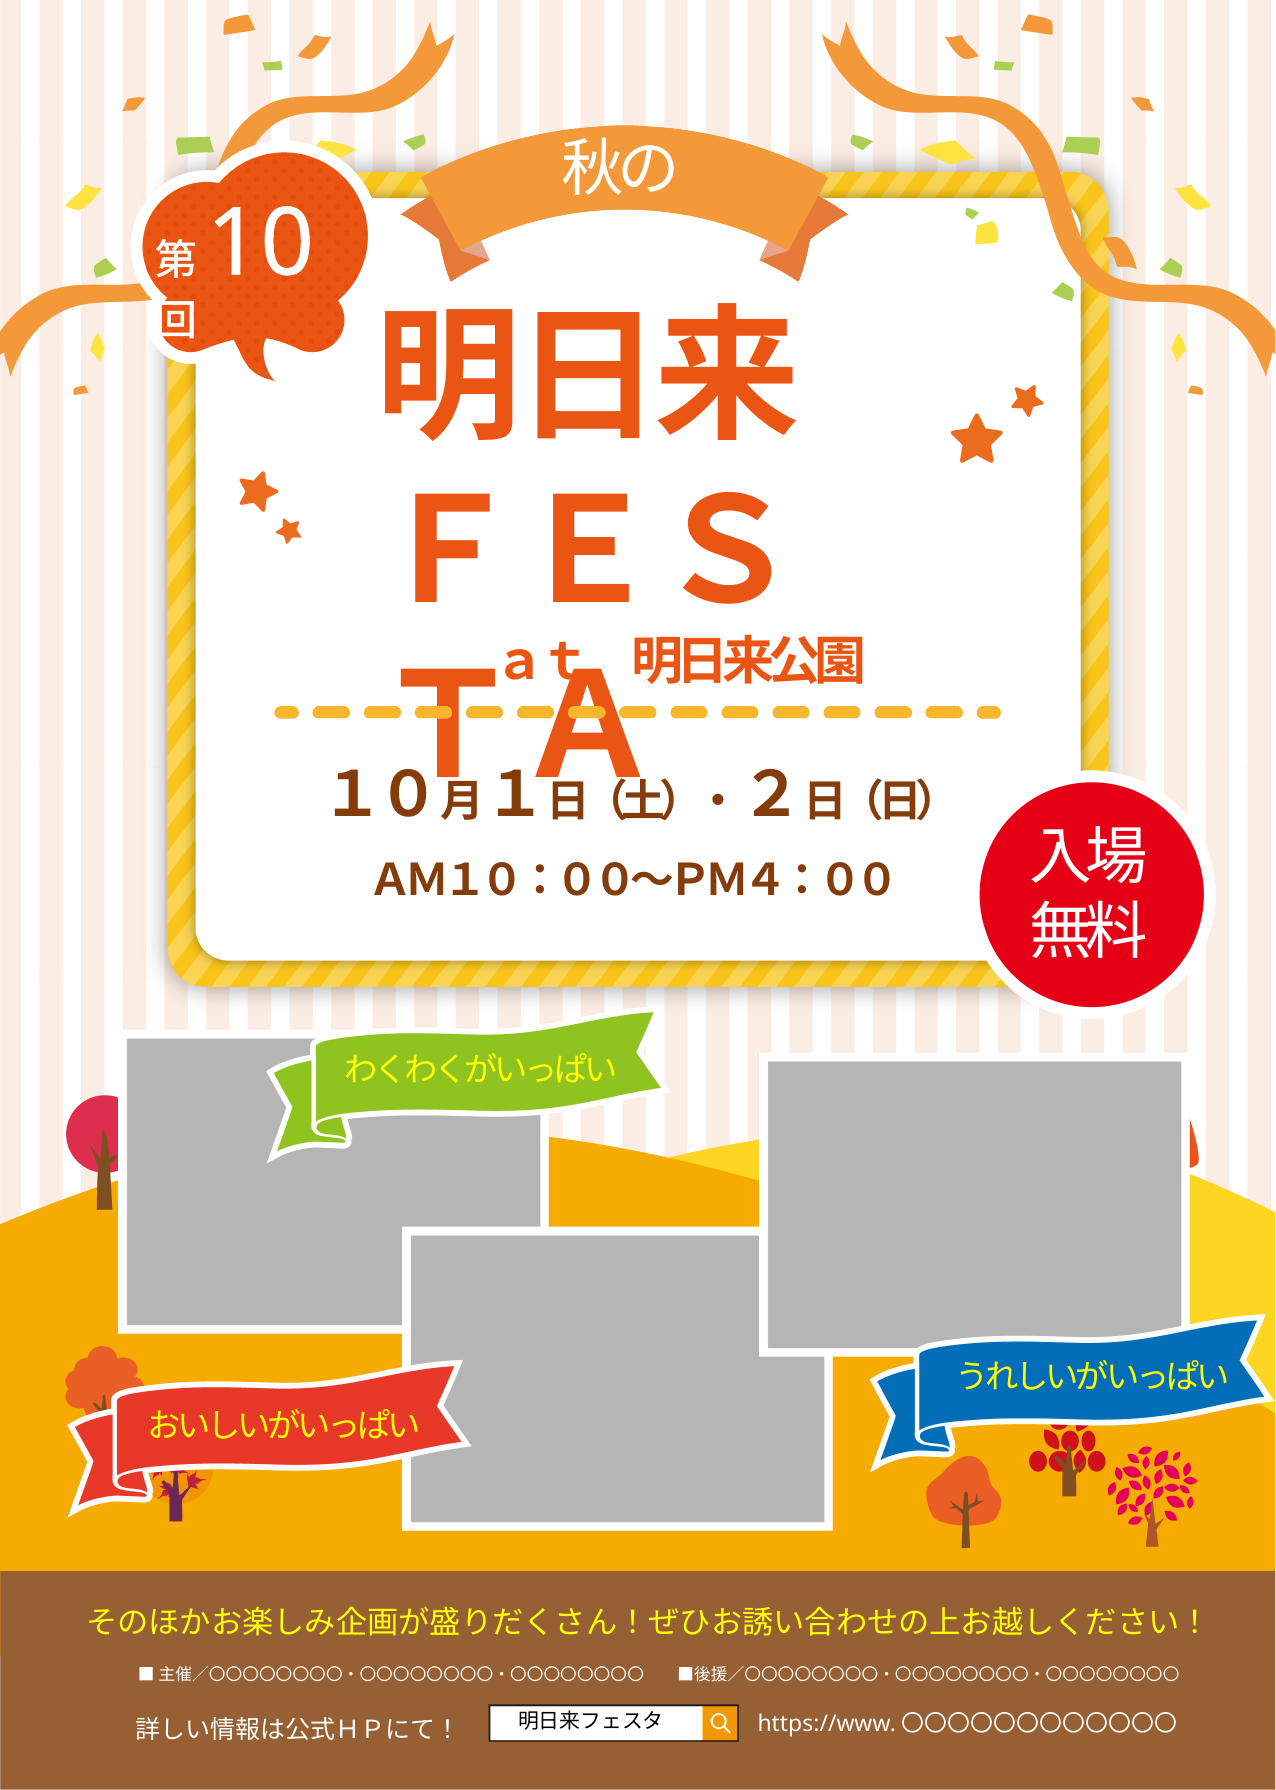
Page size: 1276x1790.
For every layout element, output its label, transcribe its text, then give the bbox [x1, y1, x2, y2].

text_box 詳しい情報は公式ＨＰにて！ [135, 1696, 530, 1744]
text_box https://www.〇〇〇〇〇〇〇〇〇〇〇〇 [739, 1706, 1210, 1737]
text_box ■主催／〇〇〇〇〇〇〇〇・〇〇〇〇〇〇〇〇・〇〇〇〇〇〇〇〇 ■後援／〇〇〇〇〇〇〇〇・〇〇〇〇〇〇〇〇・〇〇〇〇〇〇〇〇 [138, 1651, 1205, 1706]
text_box １０月１日（土）・２日（日） [321, 751, 1021, 830]
text_box そのほかお楽しみ企画が盛りだくさん！ぜひお誘い合わせの上お越しください！ [86, 1599, 1257, 1640]
text_box ＡＭ１０：００～ＰＭ４：００ [368, 848, 953, 904]
text_box 明日来 ＦＥＳＴＡ [375, 719, 930, 751]
text_box ａｔ 明日来公園 [493, 624, 909, 690]
text_box 明日来 ＦＥＳＴＡ [375, 278, 930, 706]
picture [0, 0, 1276, 1790]
